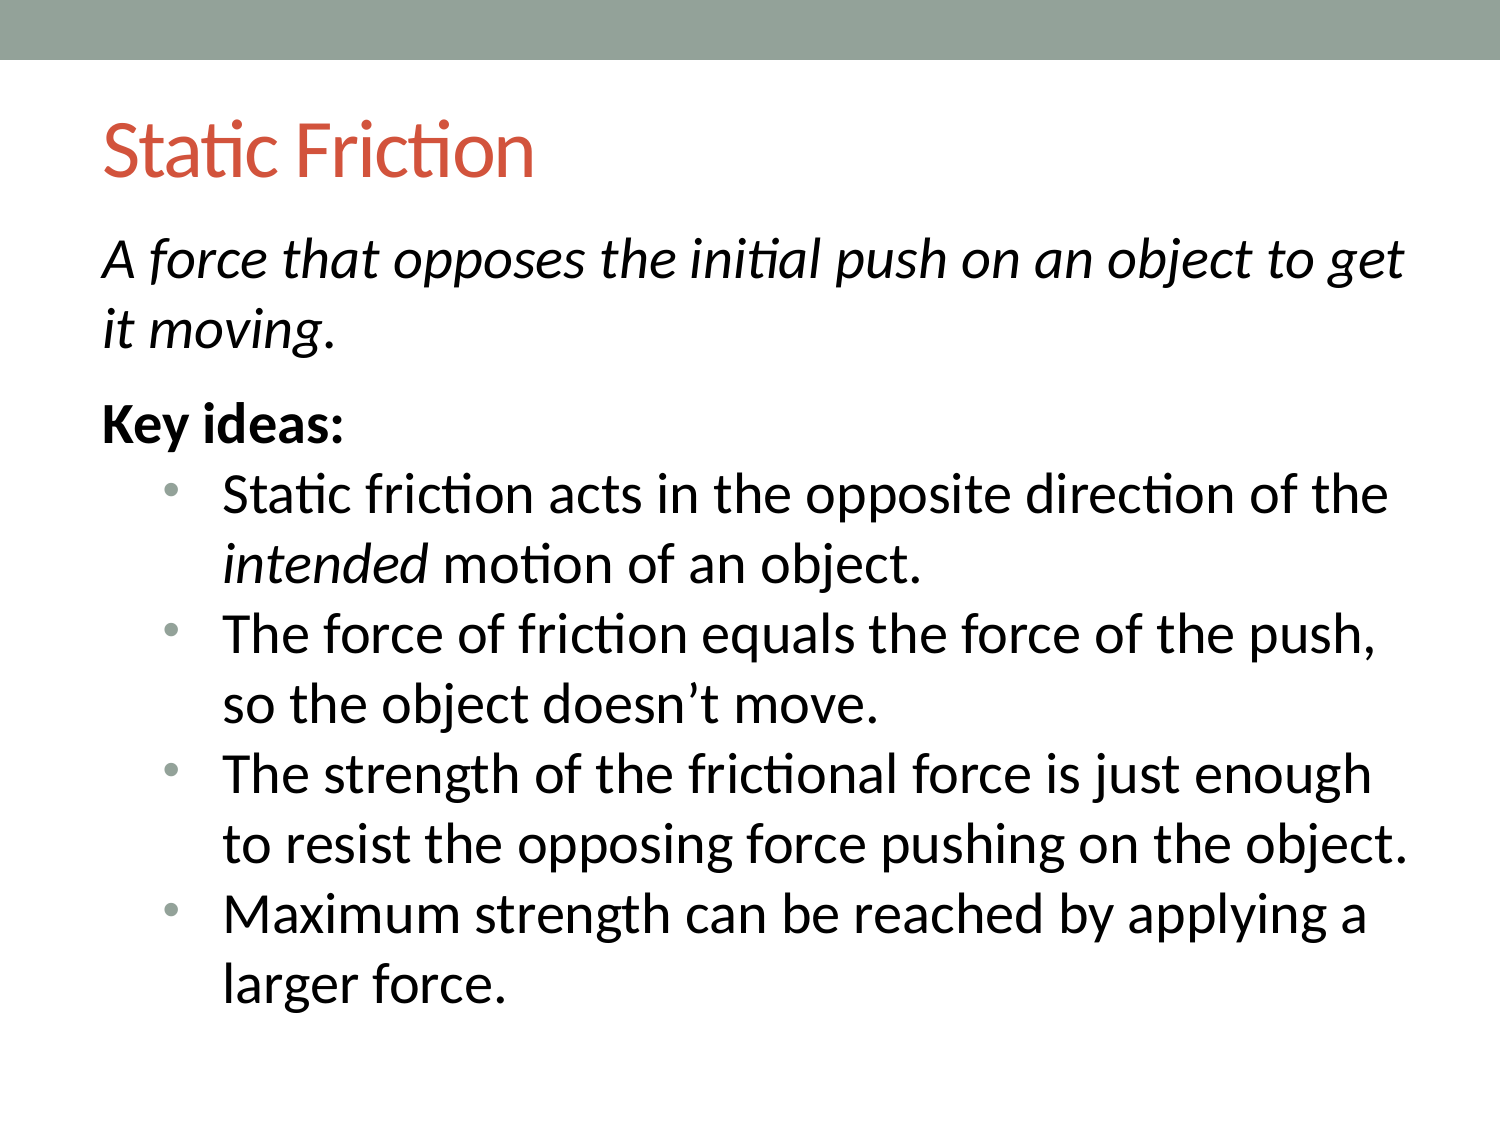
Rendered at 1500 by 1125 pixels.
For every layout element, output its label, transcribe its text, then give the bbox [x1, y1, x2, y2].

title Static Friction [87, 62, 1425, 212]
list A force that opposes the initial push on an object to get it moving. Key ideas: Static friction acts in the opposite direction of the intended motion of an object. The force of friction equals the force of the push, so the object doesn’t move. The strength of the frictional force is just enough to resist the opposing force pushing on the object. Maximum strength can be reached by applying a larger force. [87, 212, 1425, 1075]
